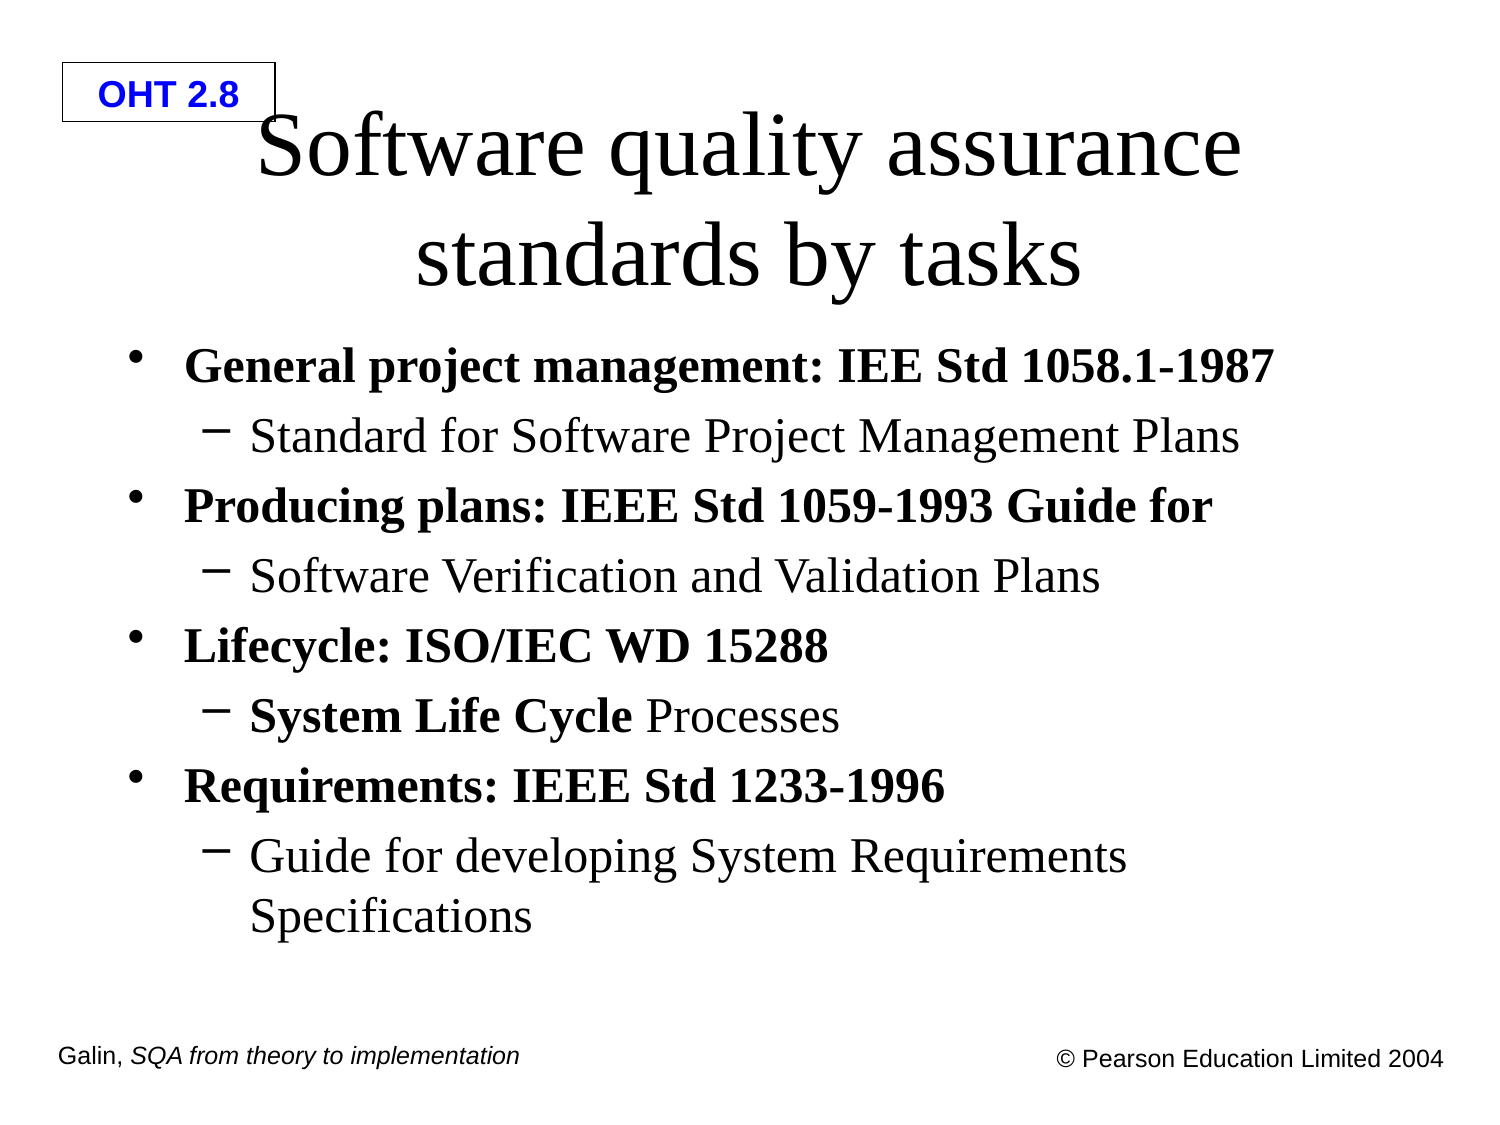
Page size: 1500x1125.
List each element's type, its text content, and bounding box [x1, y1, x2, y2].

title Software quality assurance standards by tasks [112, 99, 1388, 288]
list General project management: IEE Std 1058.1-1987 Standard for Software Project Management Plans Producing plans: IEEE Std 1059-1993 Guide for Software Verification and Validation Plans Lifecycle: ISO/IEC WD 15288 System Life Cycle Processes Requirements: IEEE Std 1233-1996 Guide for developing System Requirements Specifications [112, 324, 1388, 1001]
